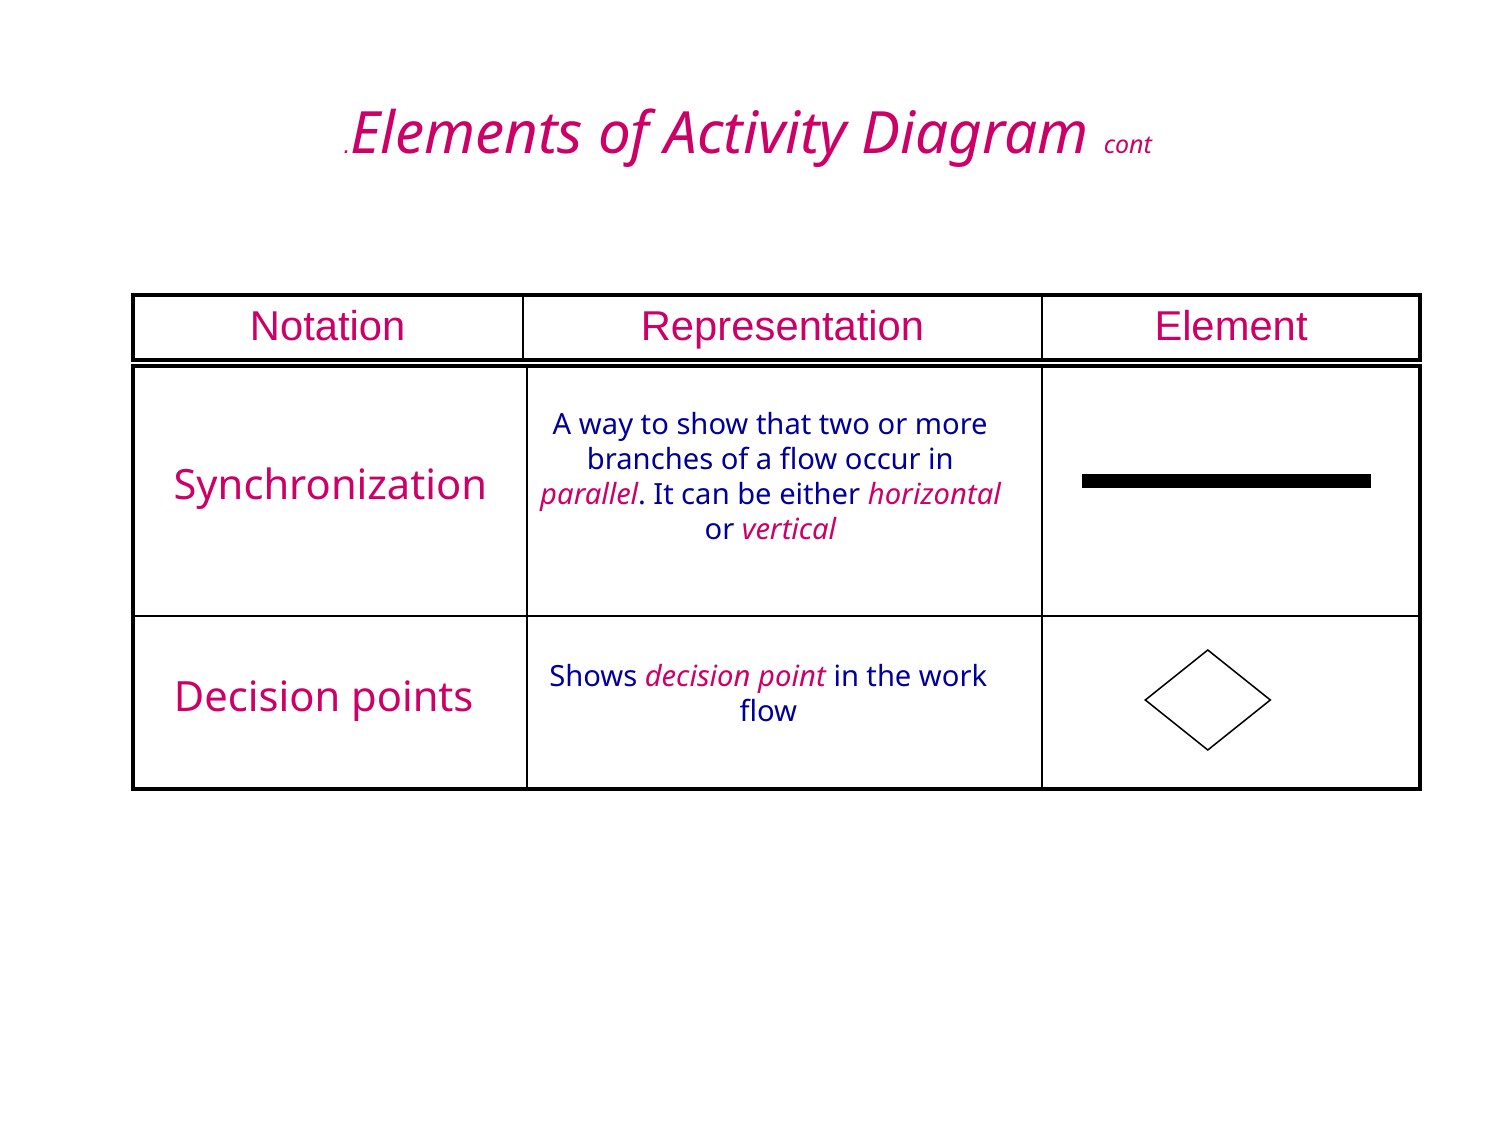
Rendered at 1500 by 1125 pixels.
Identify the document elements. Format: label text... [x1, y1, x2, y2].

table_header [528, 368, 1041, 615]
text_box Elements of Activity Diagram cont. [328, 87, 1167, 173]
table_header Element [1043, 297, 1418, 358]
text_box A way to show that two or more branches of a flow occur in parallel. It can be either horizontal or vertical [522, 397, 1019, 623]
table_header Representation [524, 297, 1041, 358]
table_cell [528, 617, 1041, 787]
text_box Shows decision point in the work flow [520, 650, 1017, 776]
table_header Notation [135, 297, 522, 358]
text_box [1082, 474, 1371, 488]
table_cell [1043, 617, 1418, 787]
text_box Decision points [159, 662, 489, 728]
table_header [1043, 368, 1418, 615]
table_cell [135, 617, 526, 787]
table_header [135, 368, 526, 615]
text_box [1145, 650, 1271, 751]
text_box Synchronization [158, 450, 503, 515]
